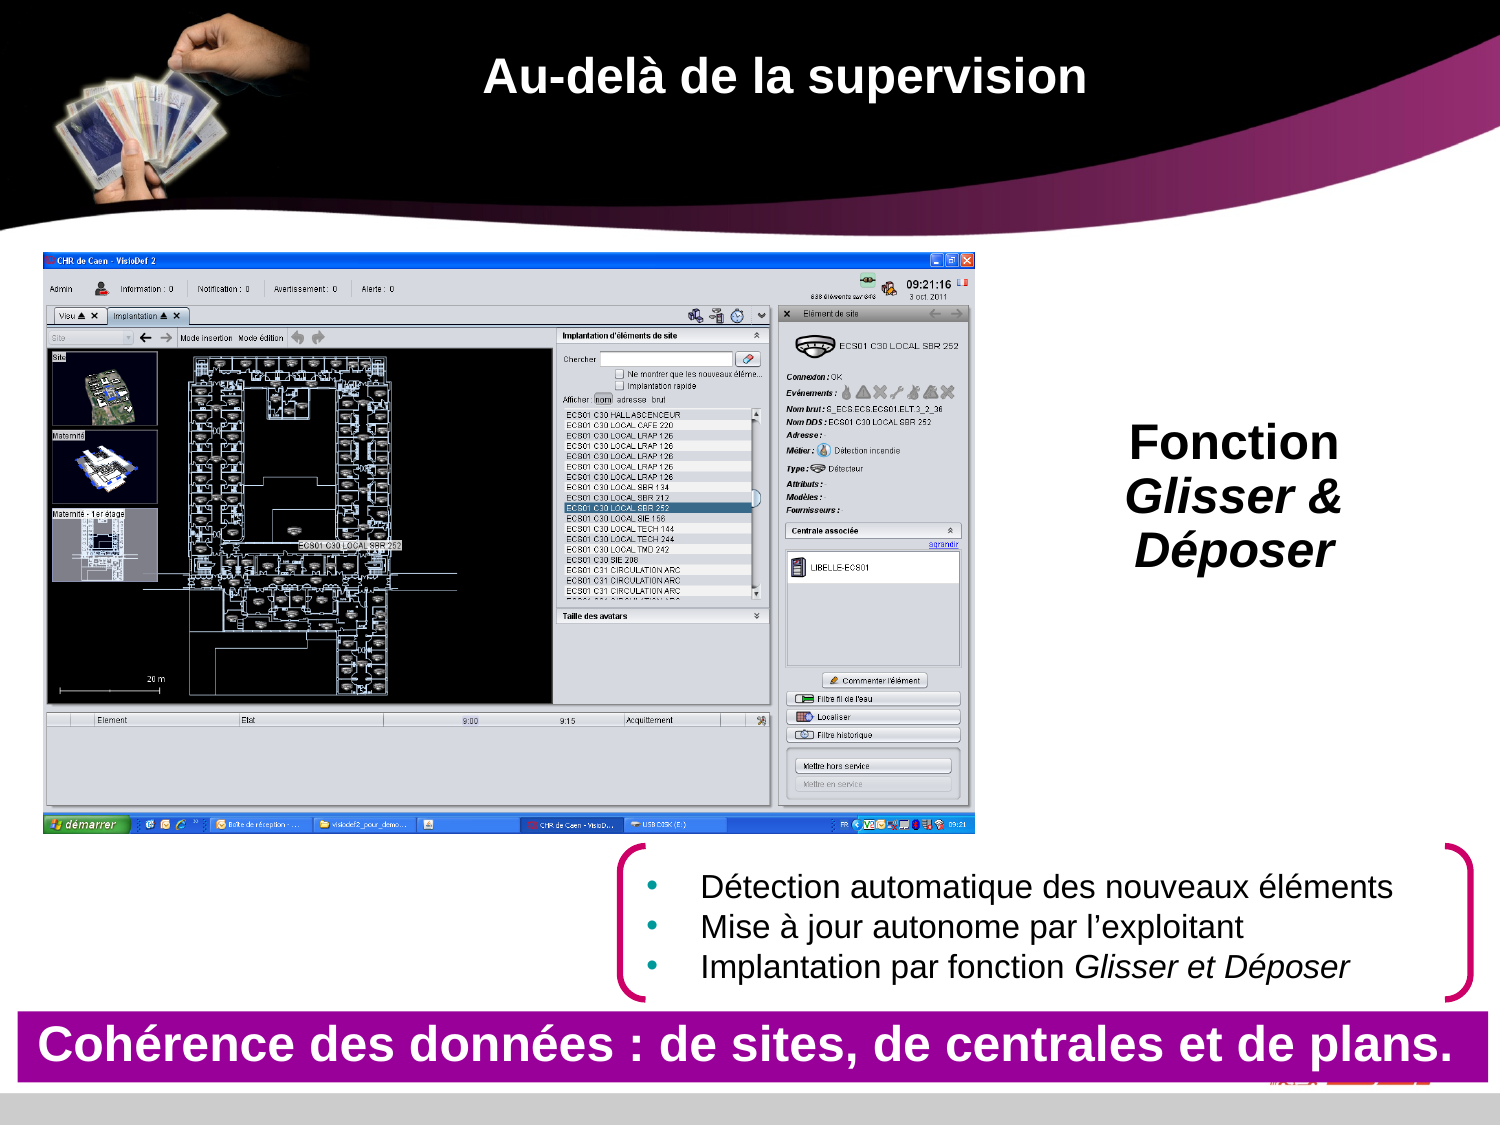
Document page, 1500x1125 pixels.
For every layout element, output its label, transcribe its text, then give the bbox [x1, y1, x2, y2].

text_box [619, 845, 1467, 996]
text_box Au-delà de la supervision [123, 42, 1447, 149]
text_box Fonction Glisser & Déposer [1056, 408, 1412, 563]
text_box Cohérence des données : de sites, de centrales et de plans. [17, 1011, 1489, 1083]
text_box Détection automatique des nouveaux éléments Mise à jour autonome par l’exploitant Implantation par fonction Glisser et Déposer [631, 857, 1500, 1012]
picture [0, 0, 1500, 1125]
